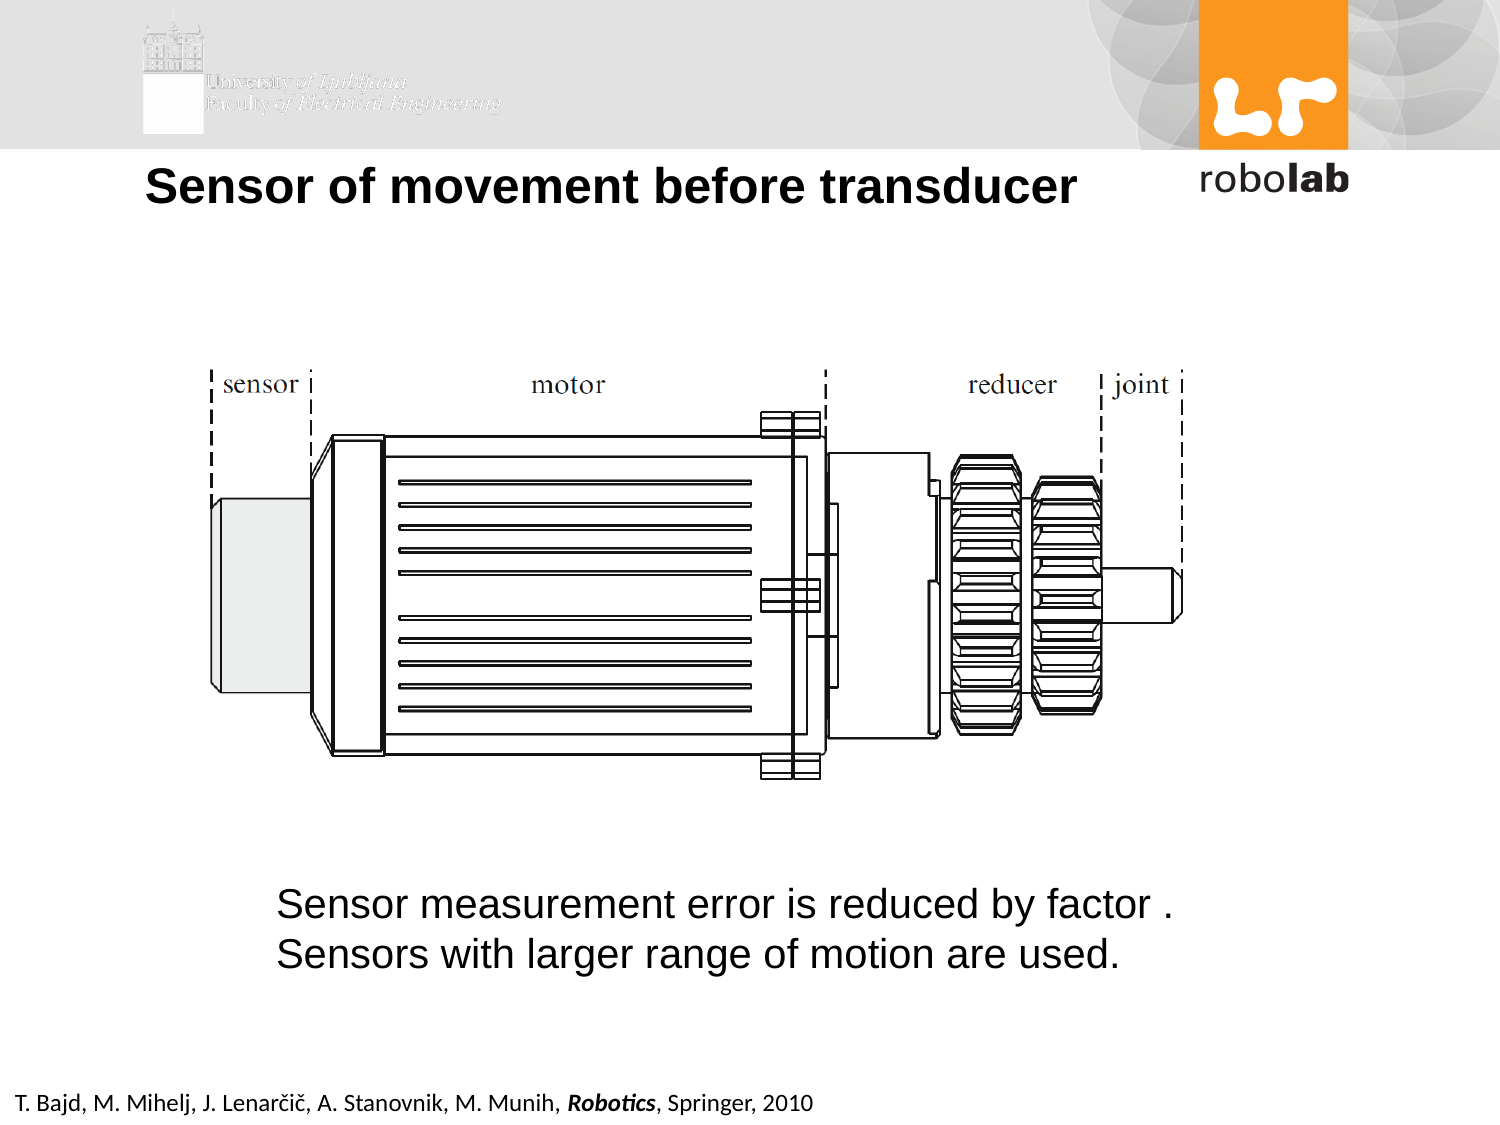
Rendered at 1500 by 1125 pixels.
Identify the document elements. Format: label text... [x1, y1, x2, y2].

picture [998, 0, 1500, 196]
title Sensor of movement before transducer [129, 94, 1311, 272]
picture [143, 10, 501, 94]
picture [194, 346, 1199, 786]
